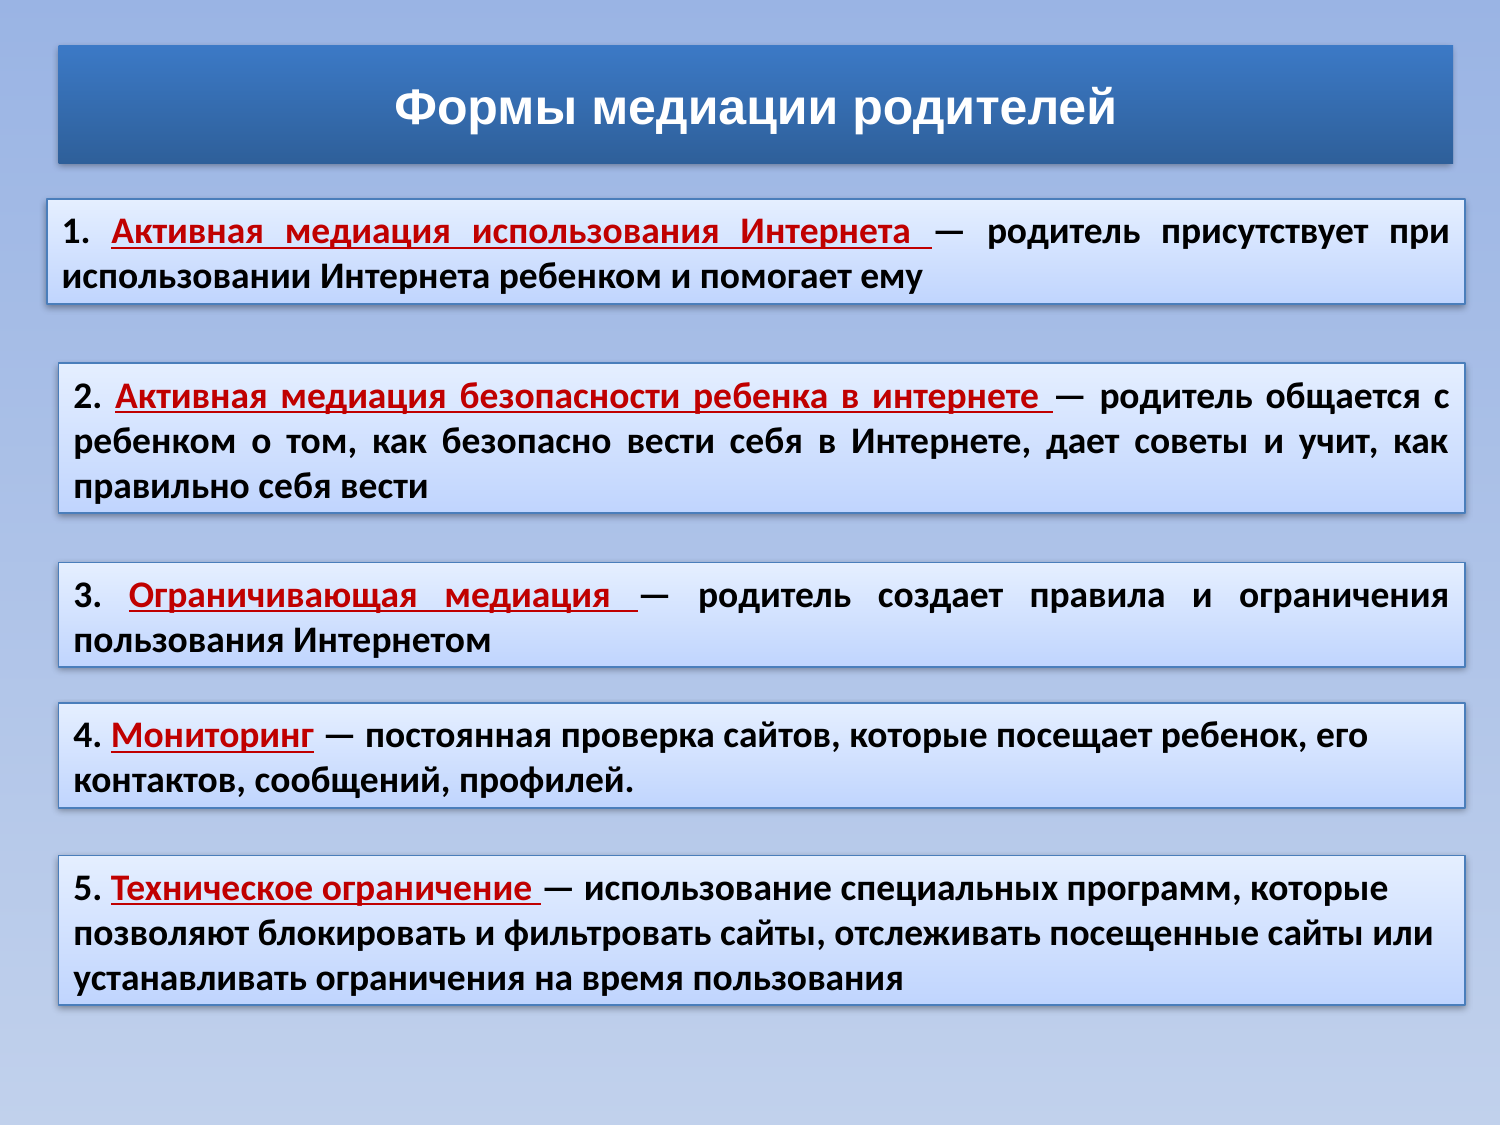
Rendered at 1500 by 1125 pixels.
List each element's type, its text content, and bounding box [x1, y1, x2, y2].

text_box 3. Ограничивающая медиация — родитель создает правила и ограничения пользования Интернетом [58, 562, 1466, 668]
text_box 4. Мониторинг — постоянная проверка сайтов, которые посещает ребенок, его контактов, сообщений, профилей. [58, 702, 1466, 809]
text_box 2. Активная медиация безопасности ребенка в интернете — родитель общается с ребенком о том, как безопасно вести себя в Интернете, дает советы и учит, как правильно себя вести [58, 362, 1466, 514]
title Формы медиации родителей [58, 44, 1454, 165]
text_box 5. Техническое ограничение — использование специальных программ, которые позволяют блокировать и фильтровать сайты, отслеживать посещенные сайты или устанавливать ограничения на время пользования [58, 855, 1466, 1006]
text_box 1. Активная медиация использования Интернета — родитель присутствует при использовании Интернета ребенком и помогает ему [46, 198, 1466, 305]
